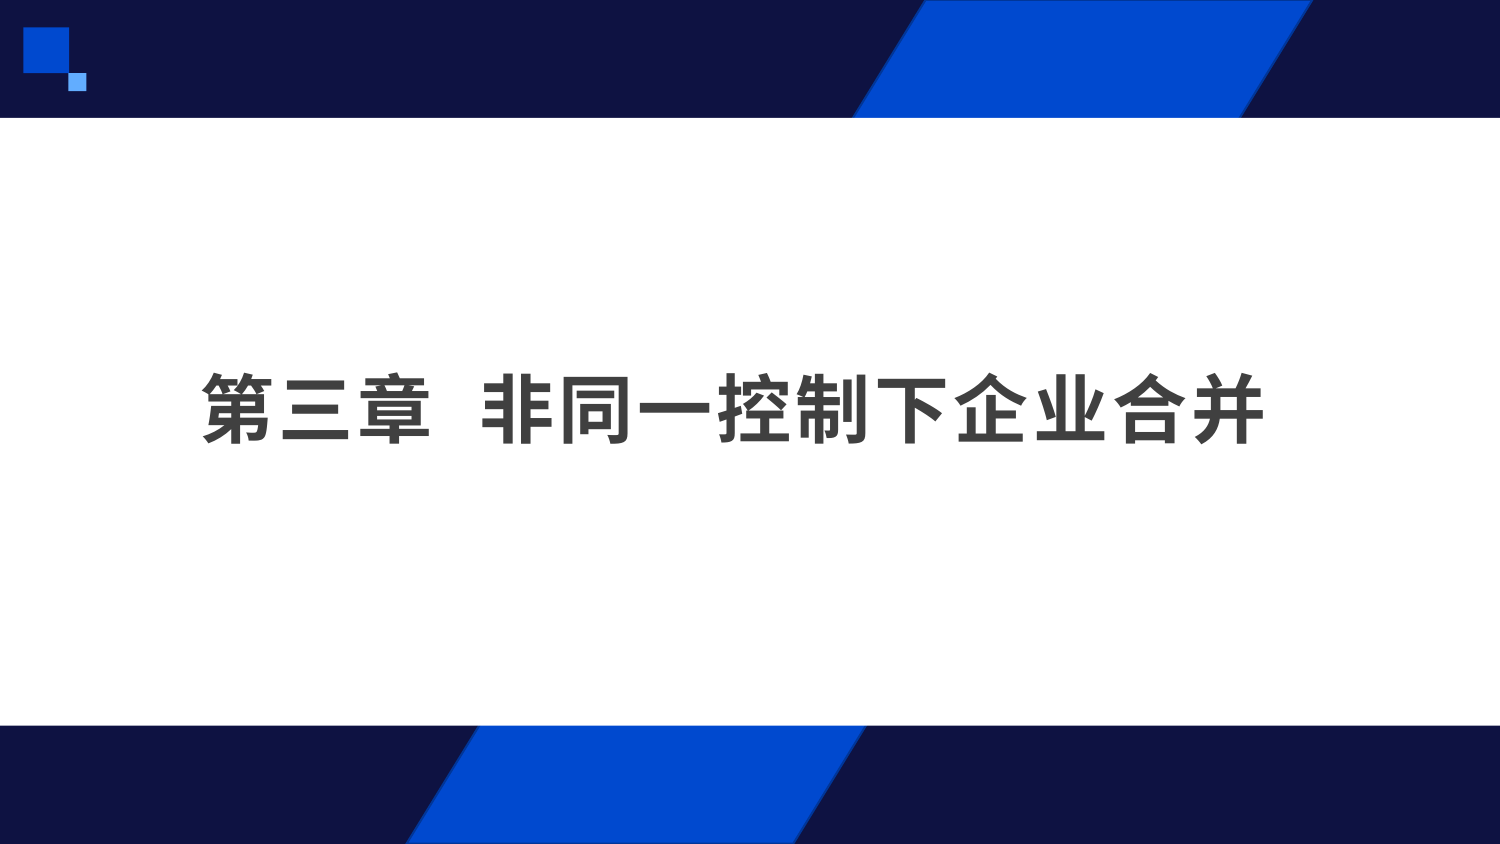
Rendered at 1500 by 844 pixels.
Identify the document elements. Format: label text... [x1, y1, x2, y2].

title 第三章 非同一控制下企业合并 [149, 164, 1313, 459]
